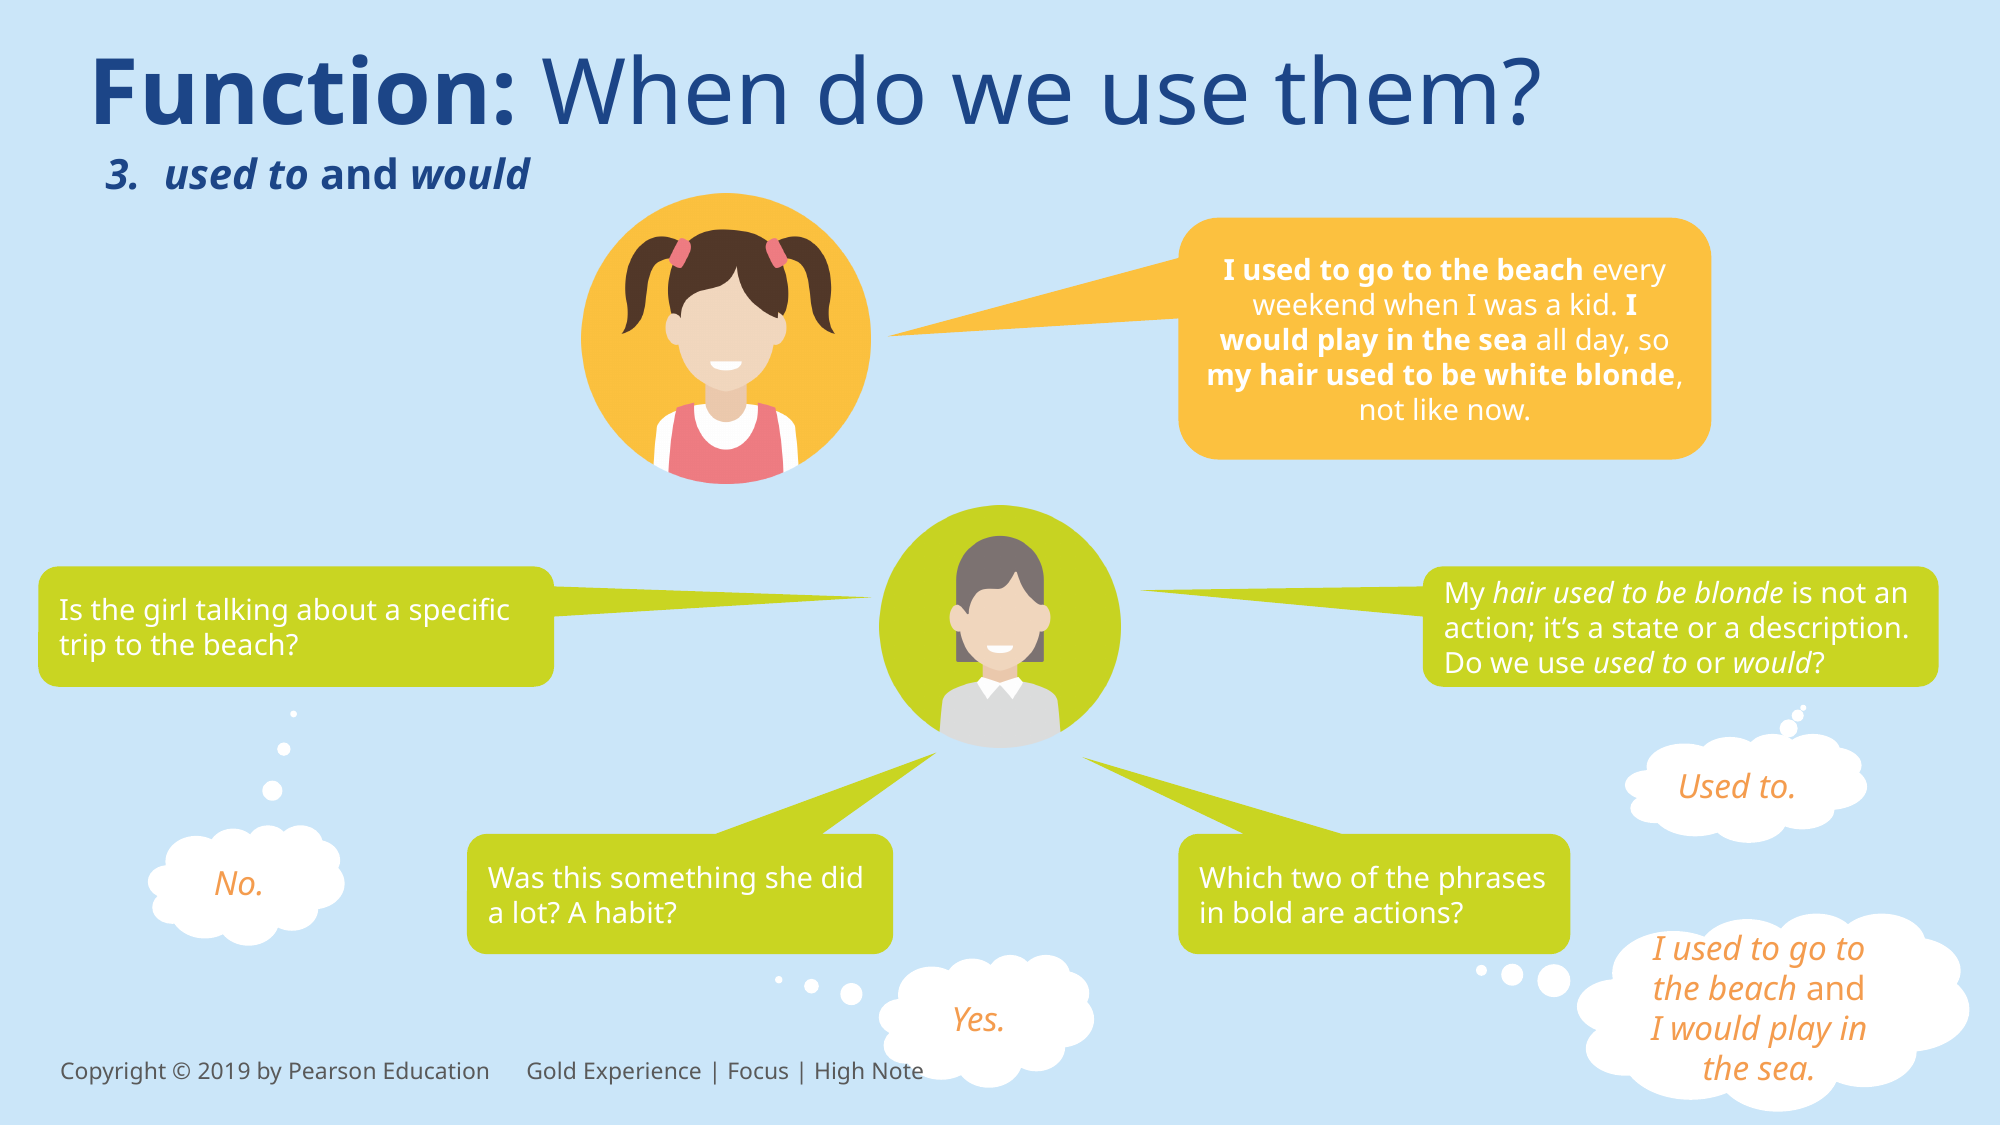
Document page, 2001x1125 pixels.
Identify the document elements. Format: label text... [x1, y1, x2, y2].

picture [878, 505, 1122, 748]
text_box I used to go to the beach and I would play in the sea. [1576, 913, 1970, 1112]
text_box No. [277, 742, 291, 756]
picture [580, 193, 871, 484]
text_box Yes. [878, 954, 1095, 1040]
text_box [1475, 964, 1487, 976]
text_box Is the girl talking about a specific trip to the beach? [38, 566, 872, 687]
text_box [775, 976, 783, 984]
text_box My hair used to be blonde is not an action; it’s a state or a description. Do we use used to or would? [1140, 566, 1939, 687]
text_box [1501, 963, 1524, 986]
text_box No. [262, 780, 283, 801]
footer Copyright © 2019 by Pearson Education Gold Experience | Focus | High Note [45, 1040, 1084, 1101]
list used to and would [73, 145, 856, 267]
text_box I used to go to the beach and I would play in the sea. [1537, 964, 1571, 998]
text_box Yes. [804, 978, 819, 994]
text_box Used to. [1624, 704, 1868, 843]
text_box I used to go to the beach every weekend when I was a kid. I would play in the sea all day, so my hair used to be white blonde, not like now. [887, 217, 1712, 460]
text_box Which two of the phrases in bold are actions? [1082, 757, 1571, 955]
text_box Was this something she did a lot? A habit? [466, 756, 932, 955]
text_box No. [147, 825, 345, 946]
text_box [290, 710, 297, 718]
text_box Yes. [840, 983, 863, 1006]
title Function: When do we use them? [73, 37, 1824, 253]
